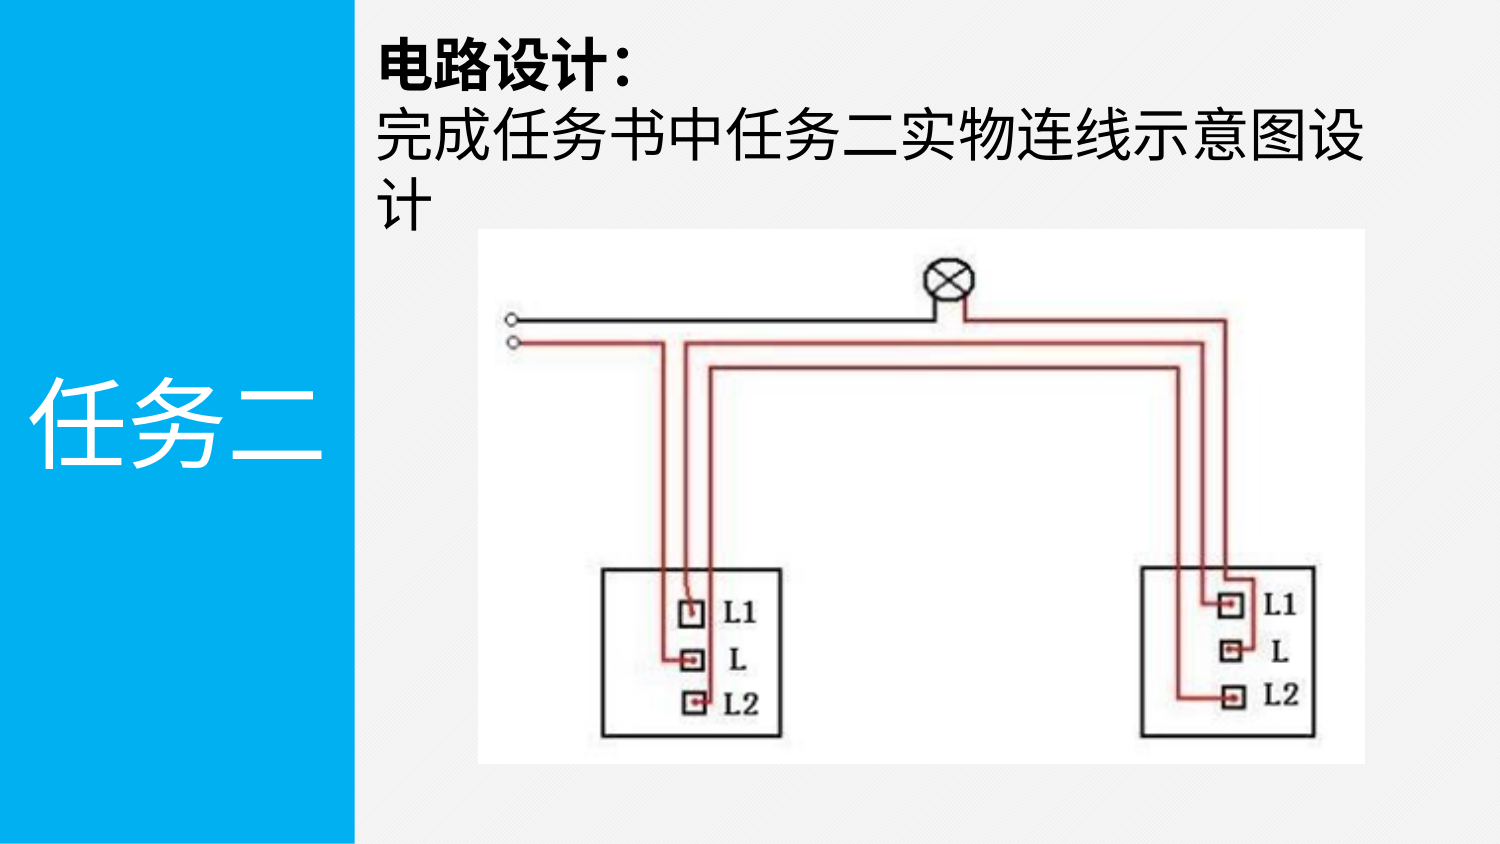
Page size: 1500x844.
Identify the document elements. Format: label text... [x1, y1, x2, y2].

text_box 任务二 [0, 0, 357, 844]
text_box 电路设计： 完成任务书中任务二实物连线示意图设计 [360, 20, 1424, 570]
picture [477, 229, 1365, 764]
